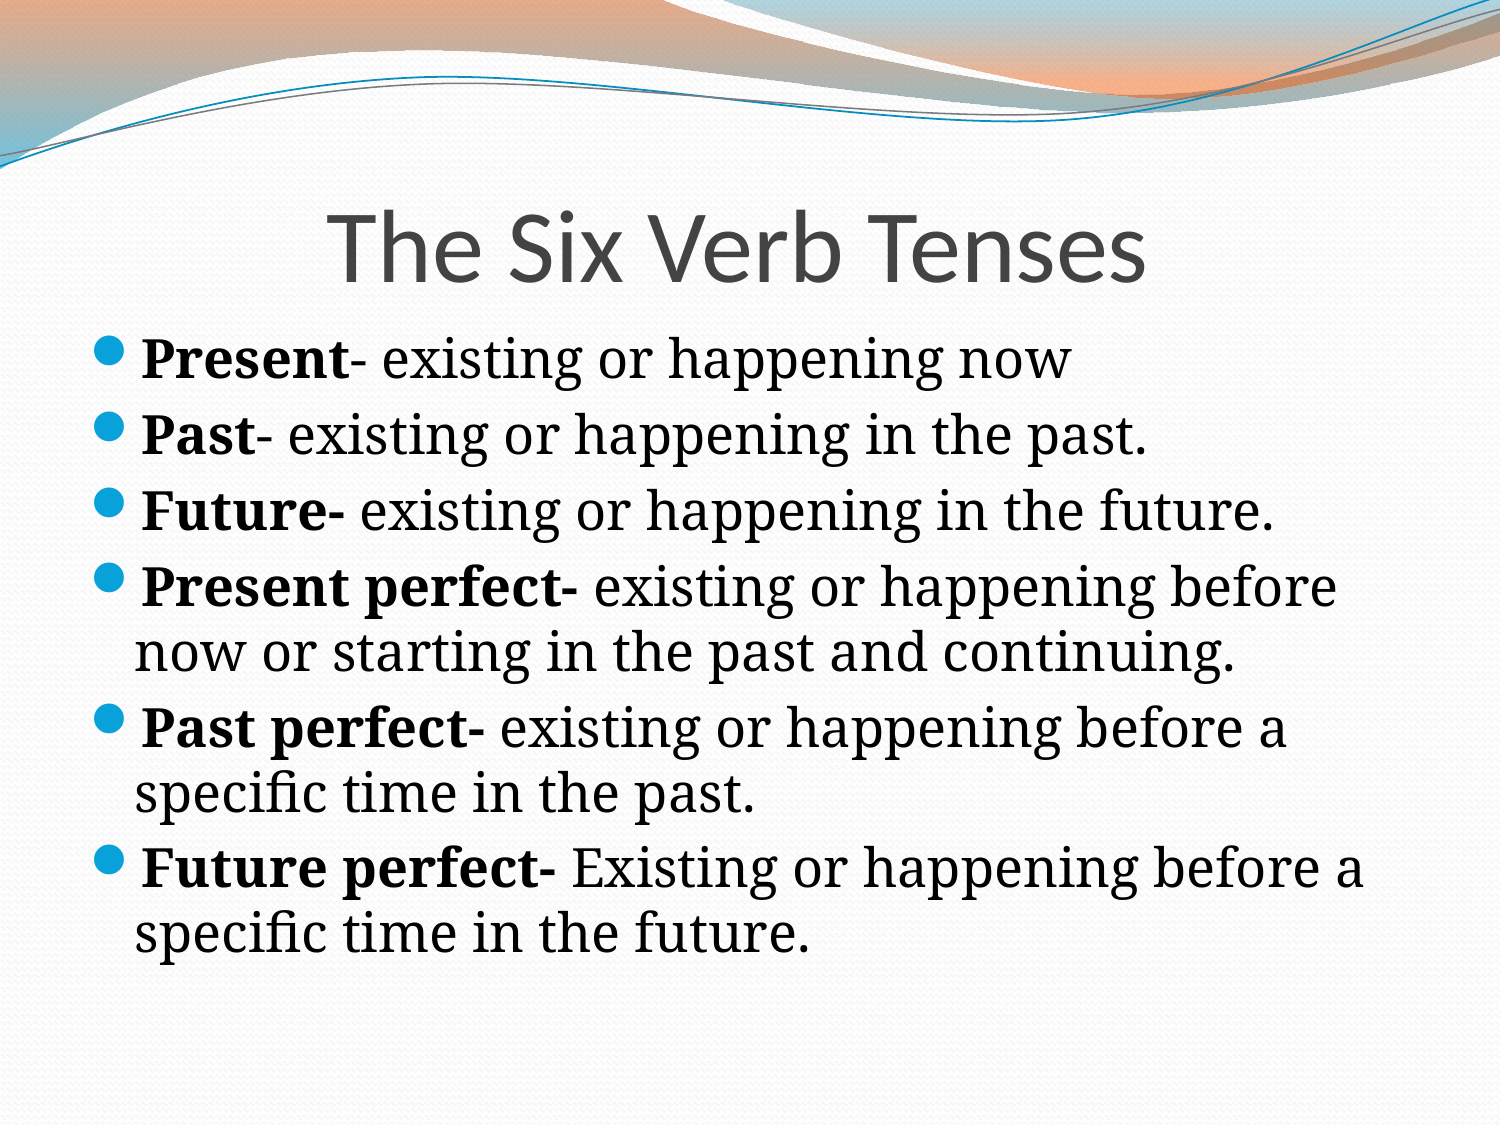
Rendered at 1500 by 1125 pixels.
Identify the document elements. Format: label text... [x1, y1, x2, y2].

list Present- existing or happening now Past- existing or happening in the past. Future- existing or happening in the future. Present perfect- existing or happening before now or starting in the past and continuing. Past perfect- existing or happening before a specific time in the past. Future perfect- Existing or happening before a specific time in the future. [75, 317, 1425, 1038]
title The Six Verb Tenses [75, 115, 1425, 303]
